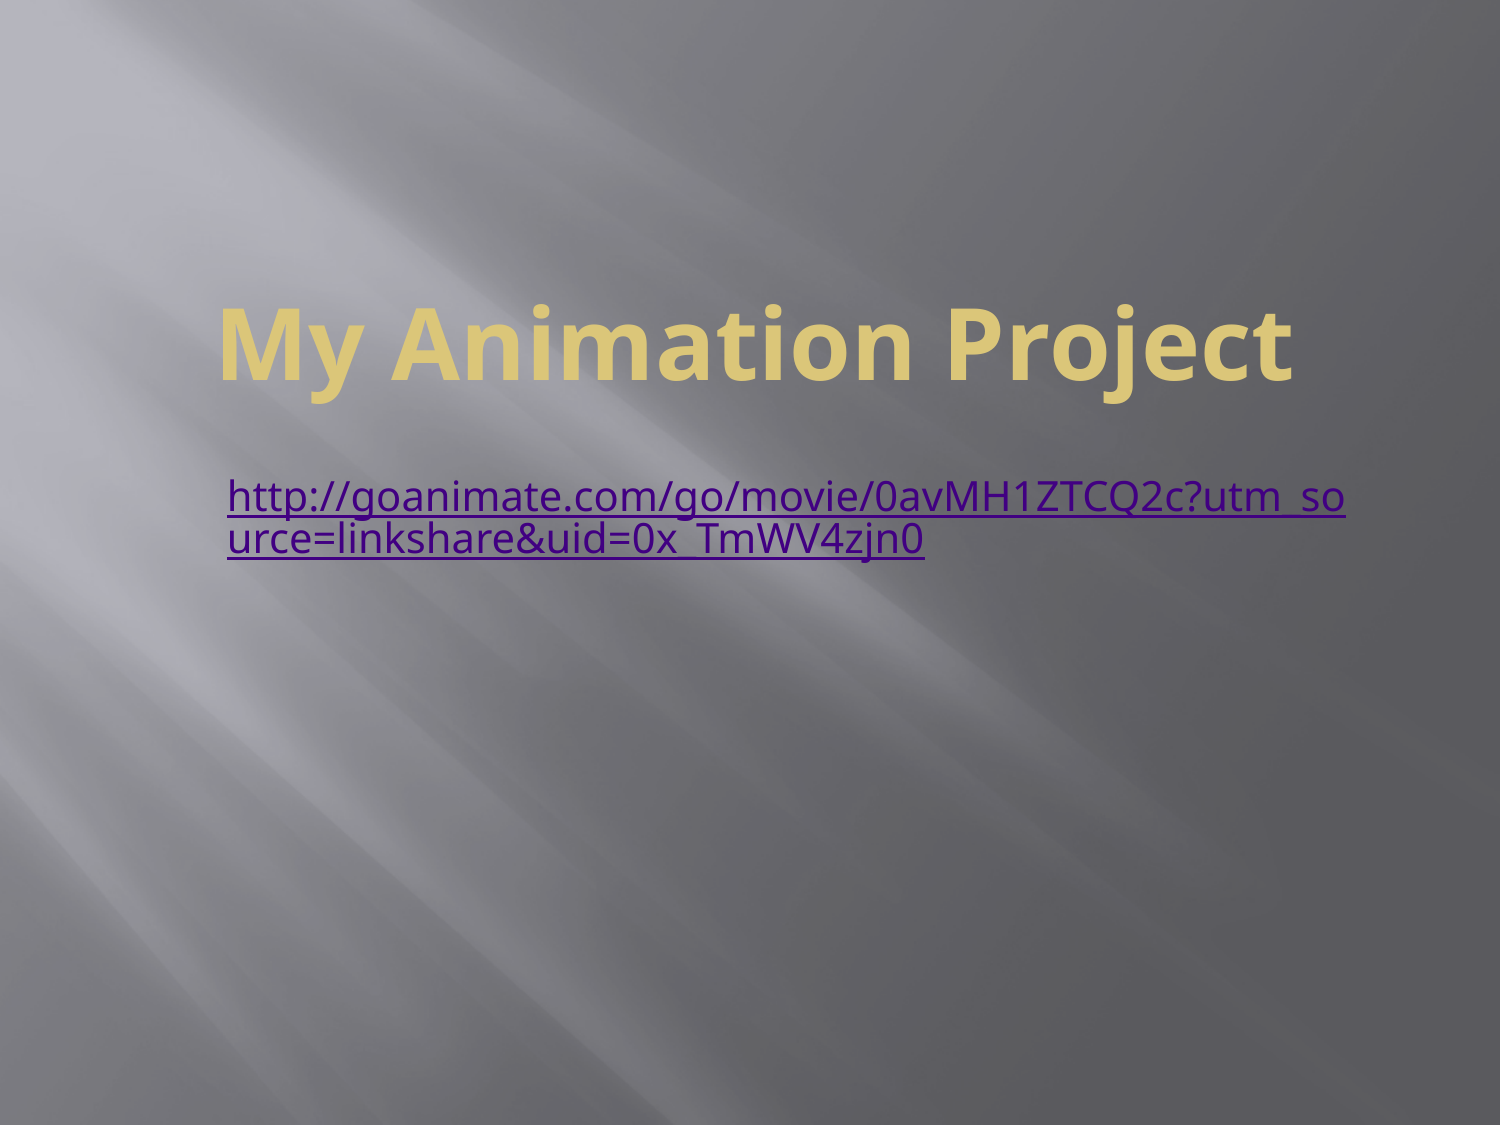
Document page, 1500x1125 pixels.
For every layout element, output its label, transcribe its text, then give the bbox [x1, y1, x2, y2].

title My Animation Project [200, 99, 1363, 400]
list http://goanimate.com/go/movie/0avMH1ZTCQ2c?utm_source=linkshare&uid=0x_TmWV4zjn0 [200, 462, 1363, 711]
